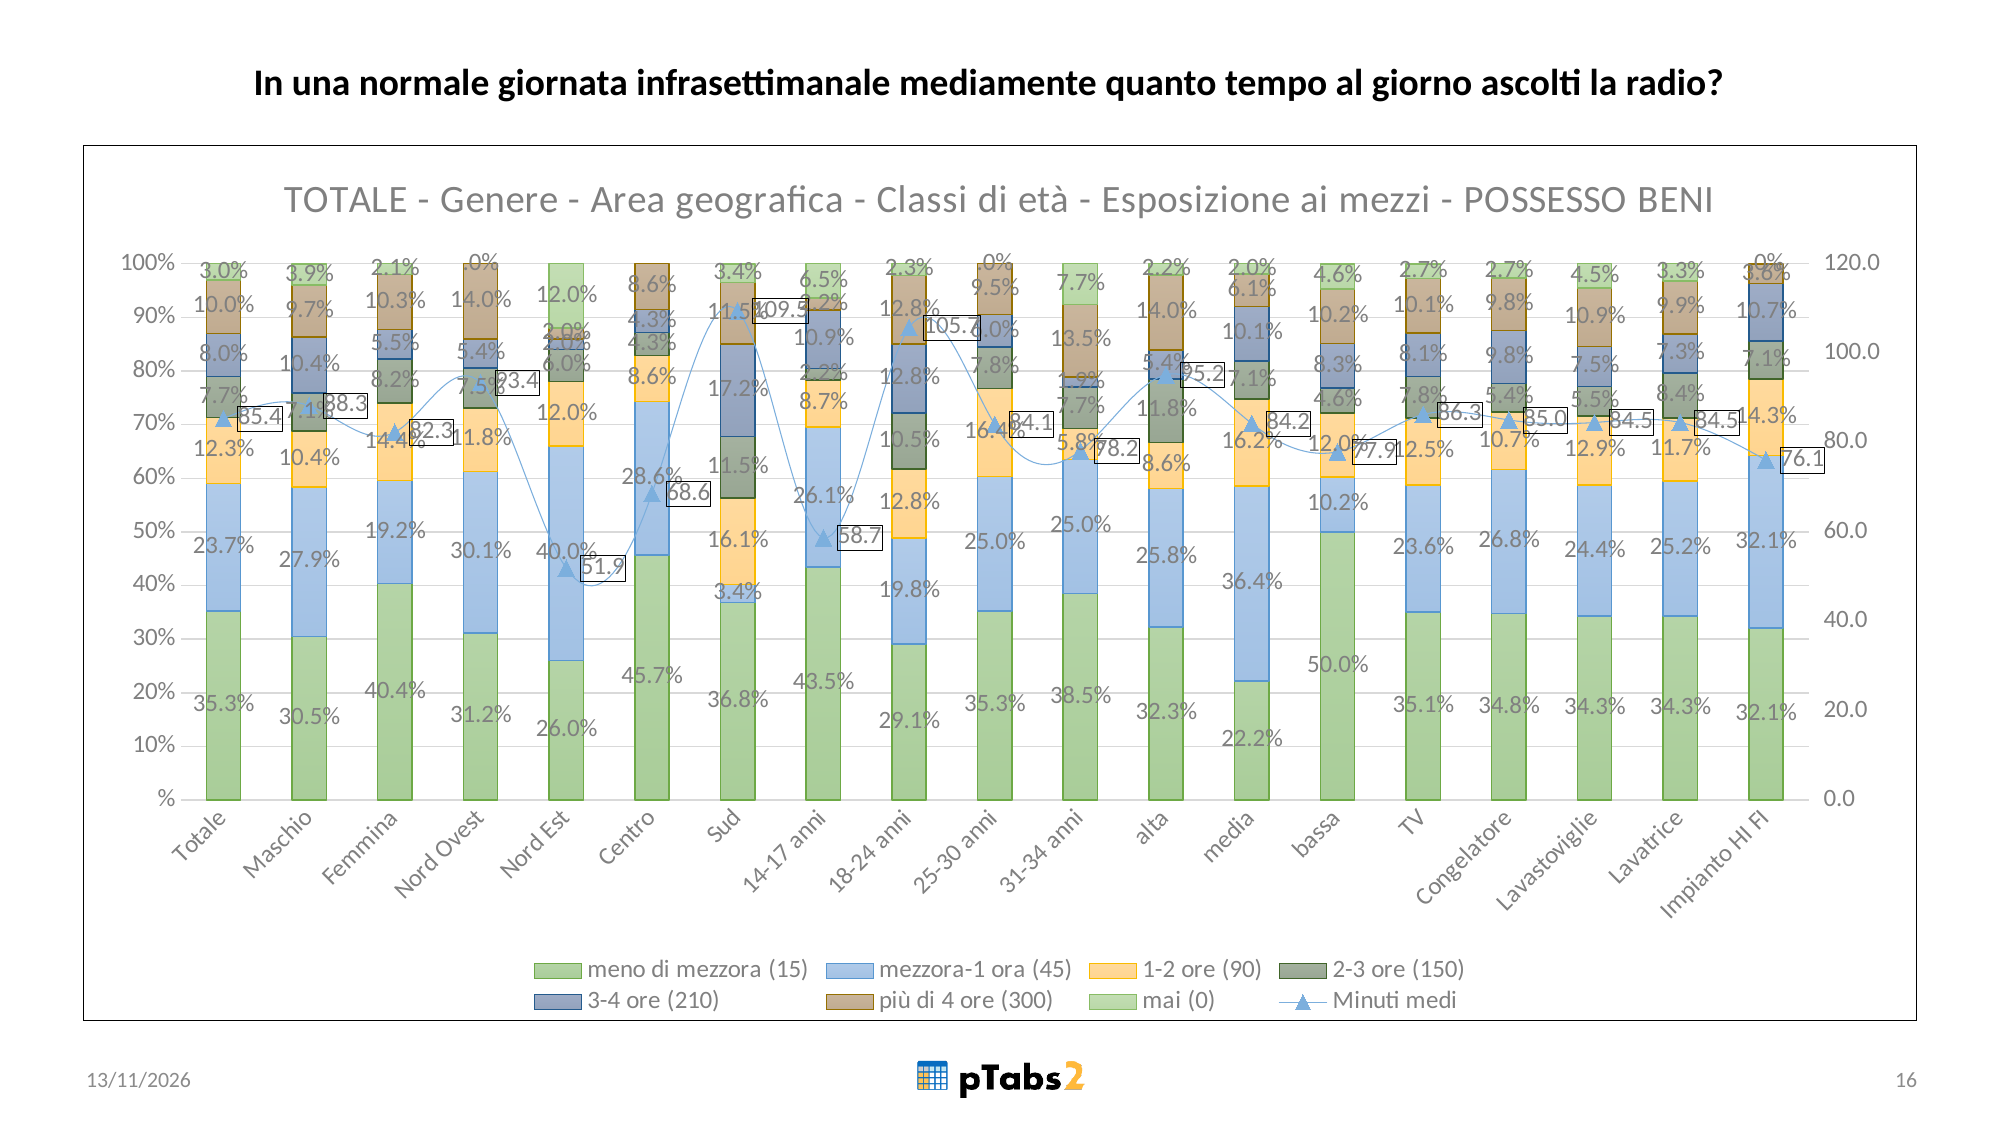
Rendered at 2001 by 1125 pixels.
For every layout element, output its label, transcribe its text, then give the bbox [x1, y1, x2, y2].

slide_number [70, 1055, 512, 1103]
title In una normale giornata infrasettimanale mediamente quanto tempo al giorno ascolti la radio? [104, 52, 1875, 115]
chart [83, 145, 1917, 1021]
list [913, 1058, 1087, 1100]
slide_number 16 [1482, 1055, 1933, 1103]
